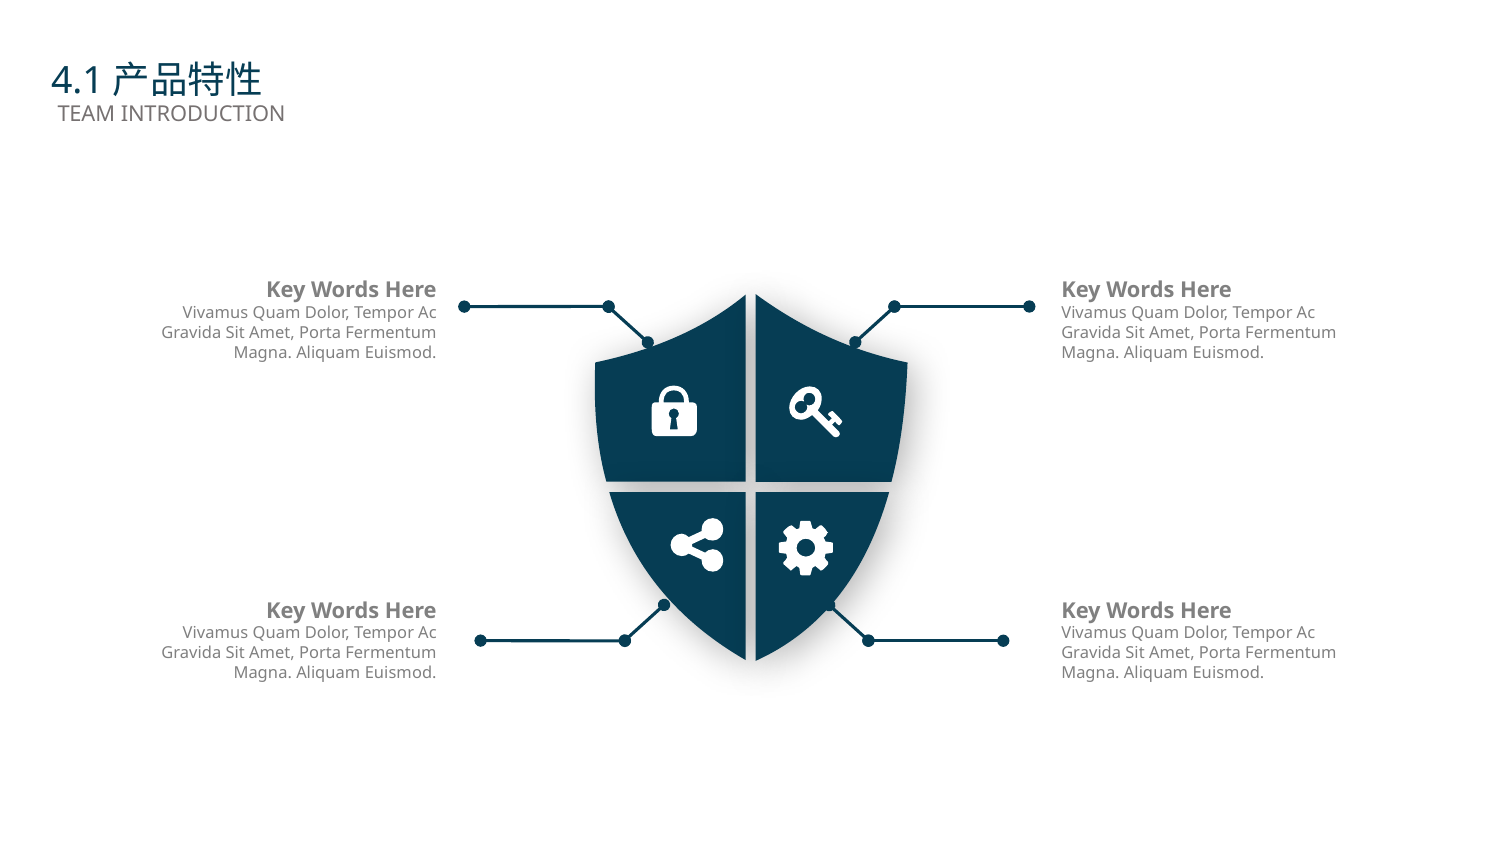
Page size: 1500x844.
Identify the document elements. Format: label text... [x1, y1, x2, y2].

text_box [593, 294, 746, 482]
text_box Key Words Here Vivamus Quam Dolor, Tempor Ac Gravida Sit Amet, Porta Fermentum Magna. Aliquam Euismod. [1046, 562, 1385, 689]
text_box Key Words Here Vivamus Quam Dolor, Tempor Ac Gravida Sit Amet, Porta Fermentum Magna. Aliquam Euismod. [112, 562, 452, 689]
text_box Key Words Here Vivamus Quam Dolor, Tempor Ac Gravida Sit Amet, Porta Fermentum Magna. Aliquam Euismod. [1046, 242, 1385, 369]
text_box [480, 604, 665, 641]
text_box Key Words Here Vivamus Quam Dolor, Tempor Ac Gravida Sit Amet, Porta Fermentum Magna. Aliquam Euismod. [112, 242, 452, 369]
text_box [57, 44, 302, 134]
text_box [755, 294, 908, 482]
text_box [464, 306, 648, 343]
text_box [755, 492, 890, 661]
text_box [855, 306, 1030, 343]
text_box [829, 605, 1004, 641]
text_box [609, 492, 746, 661]
